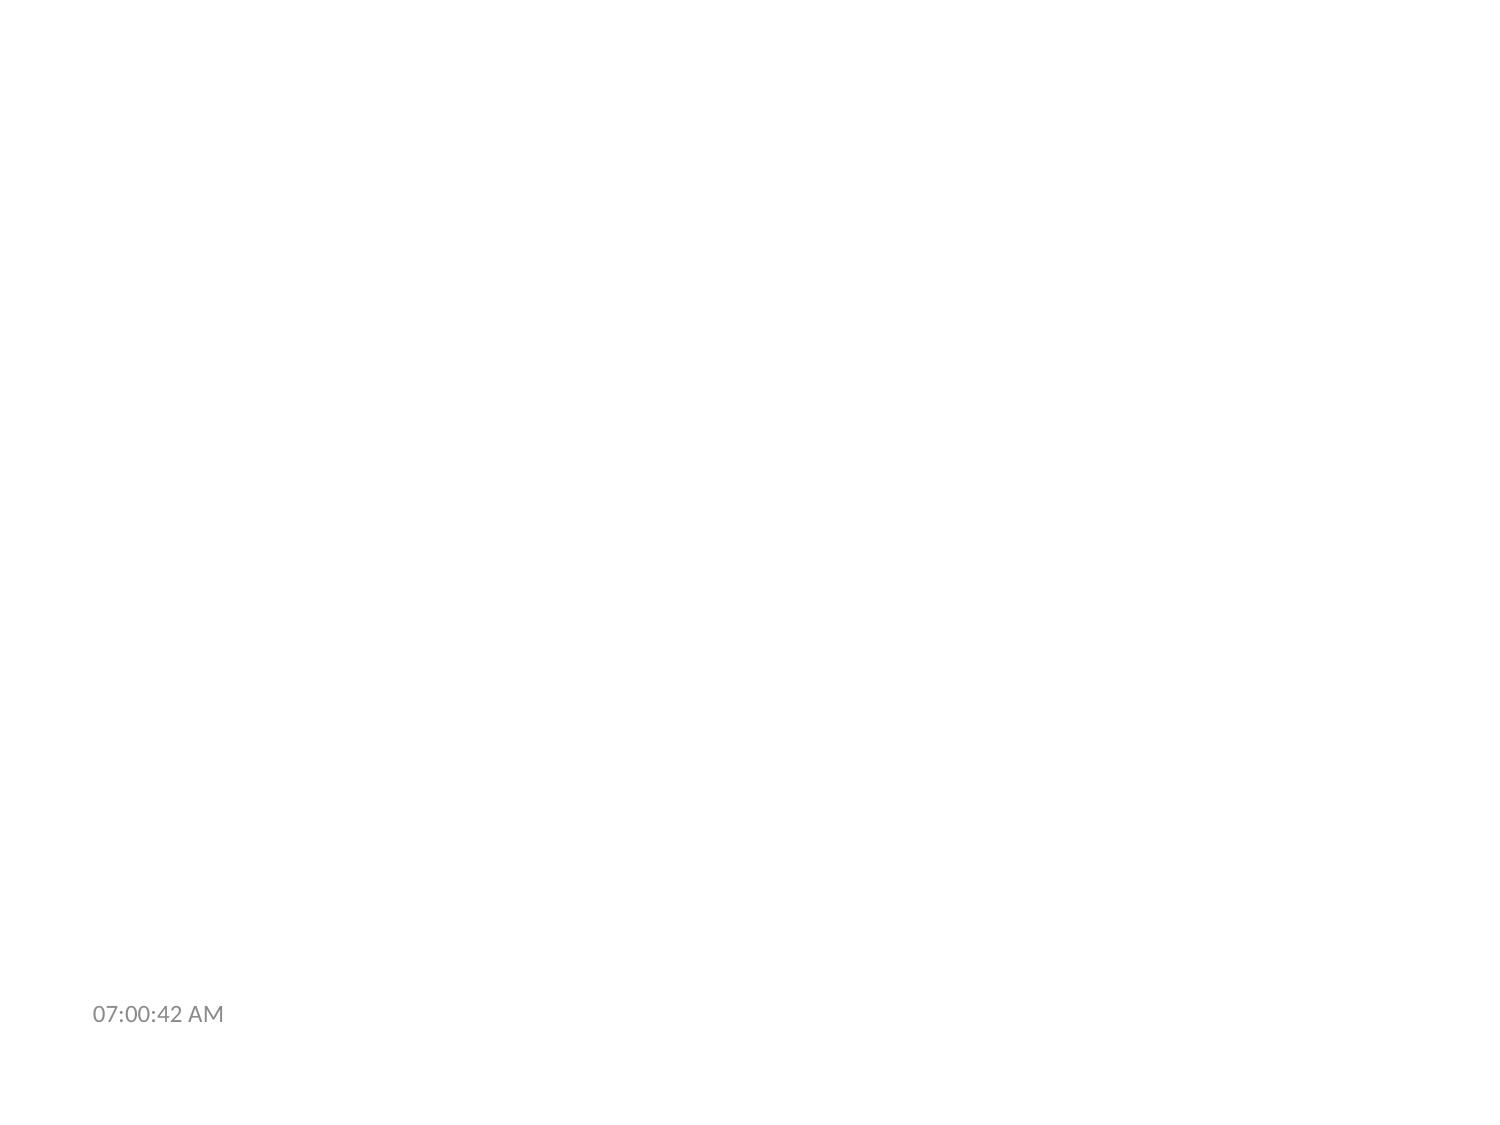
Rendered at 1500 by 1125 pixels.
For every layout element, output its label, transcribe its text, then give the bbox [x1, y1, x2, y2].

text_box 3:35:09 PM [77, 982, 428, 1043]
